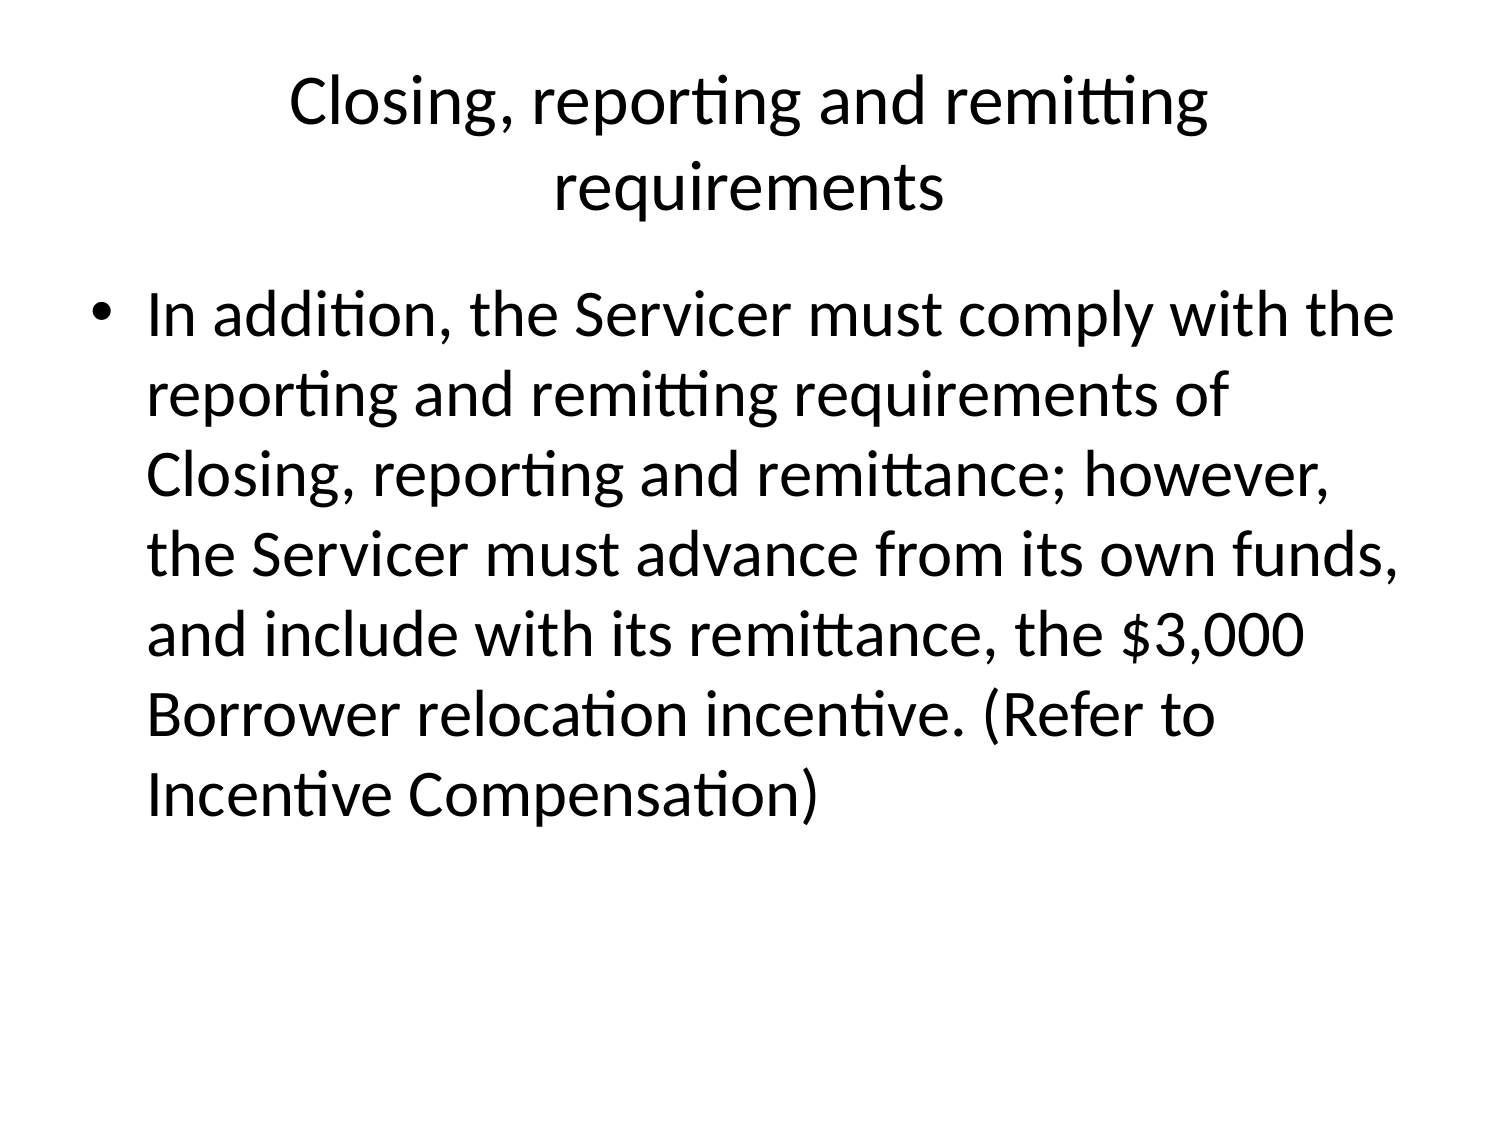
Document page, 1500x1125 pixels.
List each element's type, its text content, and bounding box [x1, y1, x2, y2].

title Closing, reporting and remitting requirements [75, 45, 1425, 233]
list In addition, the Servicer must comply with the reporting and remitting requirements of Closing, reporting and remittance; however, the Servicer must advance from its own funds, and include with its remittance, the $3,000 Borrower relocation incentive. (Refer to Incentive Compensation) [75, 262, 1425, 1005]
